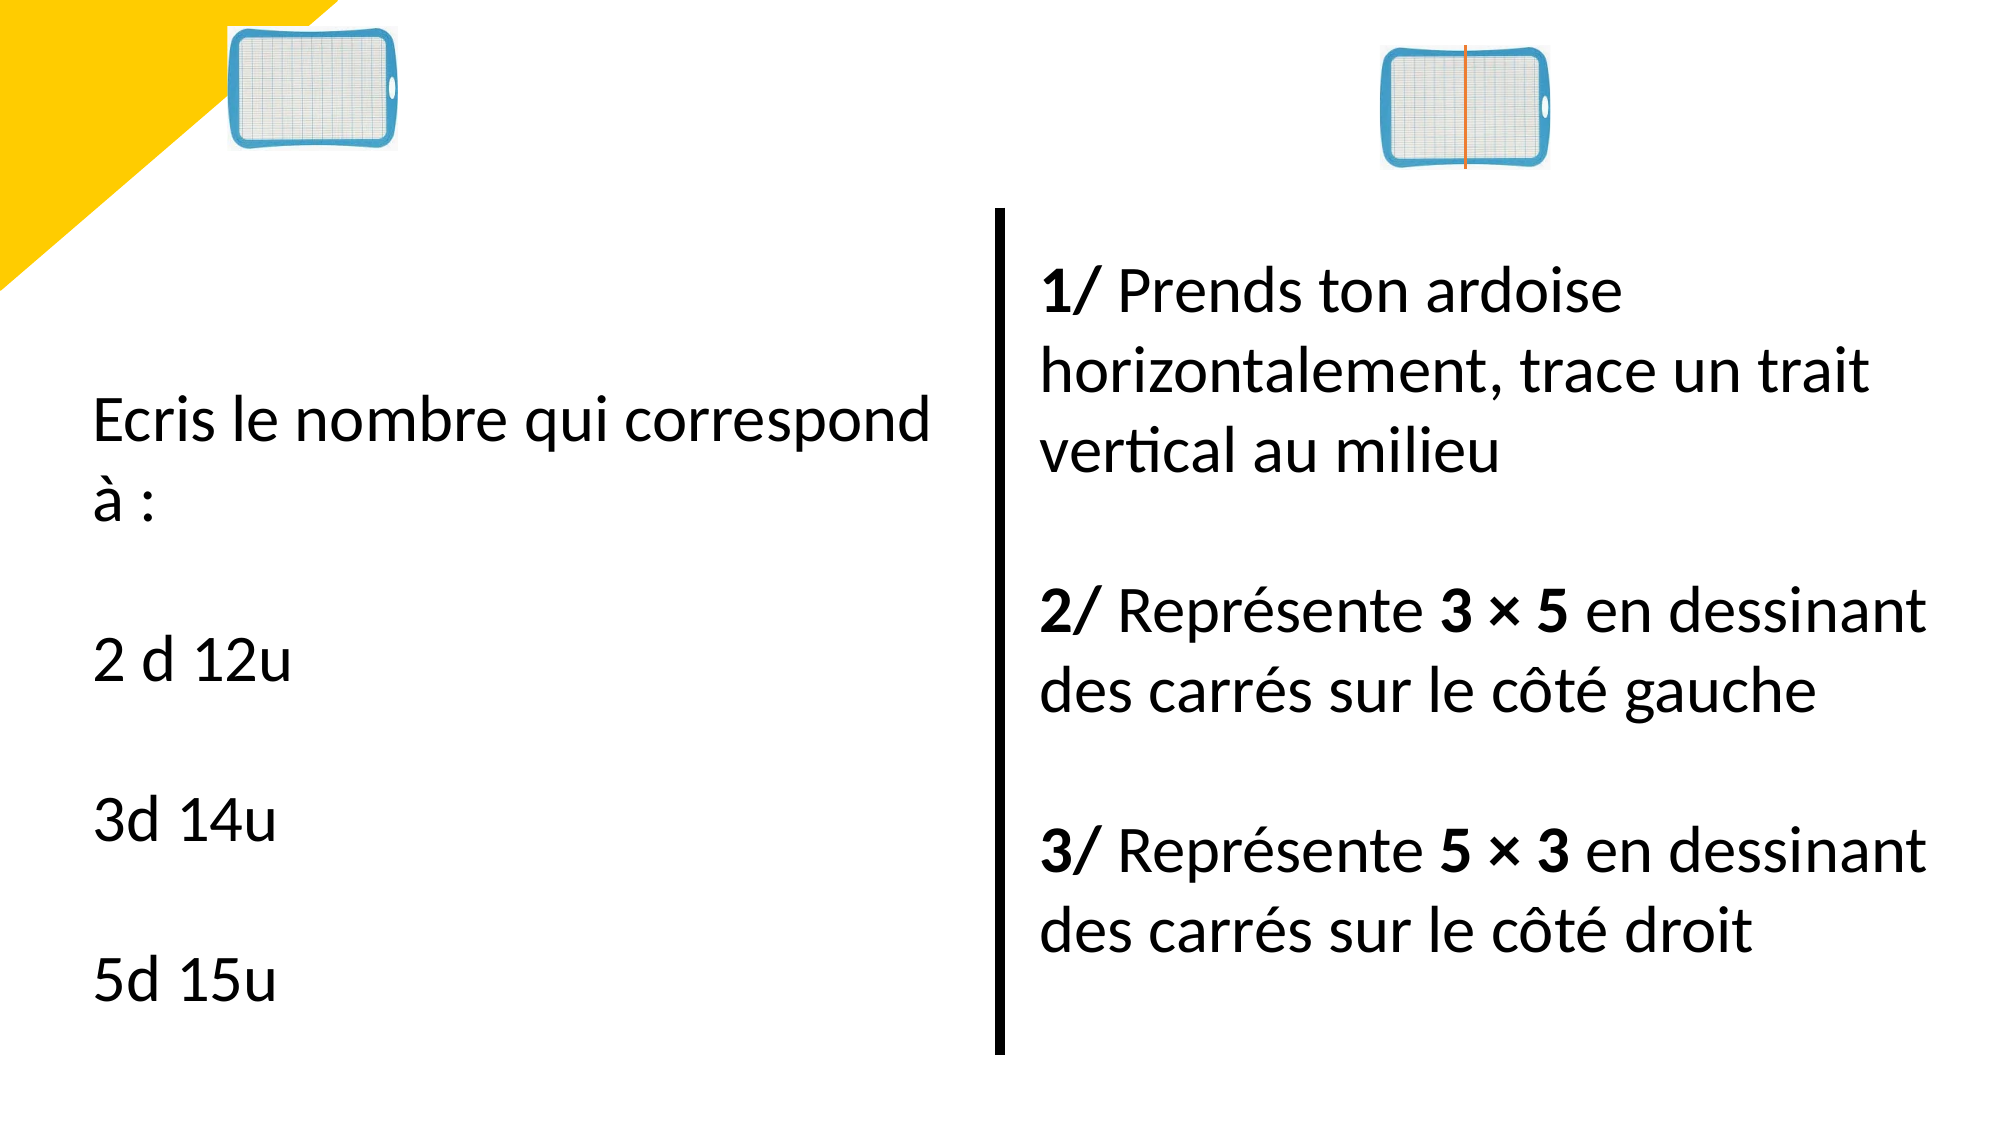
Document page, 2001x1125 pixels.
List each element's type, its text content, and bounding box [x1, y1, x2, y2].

picture [1466, 45, 1551, 170]
text_box Ecris le nombre qui correspond à : 2 d 12u 3d 14u 5d 15u [77, 367, 956, 1067]
picture [227, 26, 398, 151]
picture [1379, 45, 1465, 170]
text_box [0, 0, 337, 290]
text_box 1/ Prends ton ardoise horizontalement, trace un trait vertical au milieu 2/ Représente 3 × 5 en dessinant des carrés sur le côté gauche 3/ Représente 5 × 3 en dessinant des carrés sur le côté droit [1024, 238, 1968, 973]
